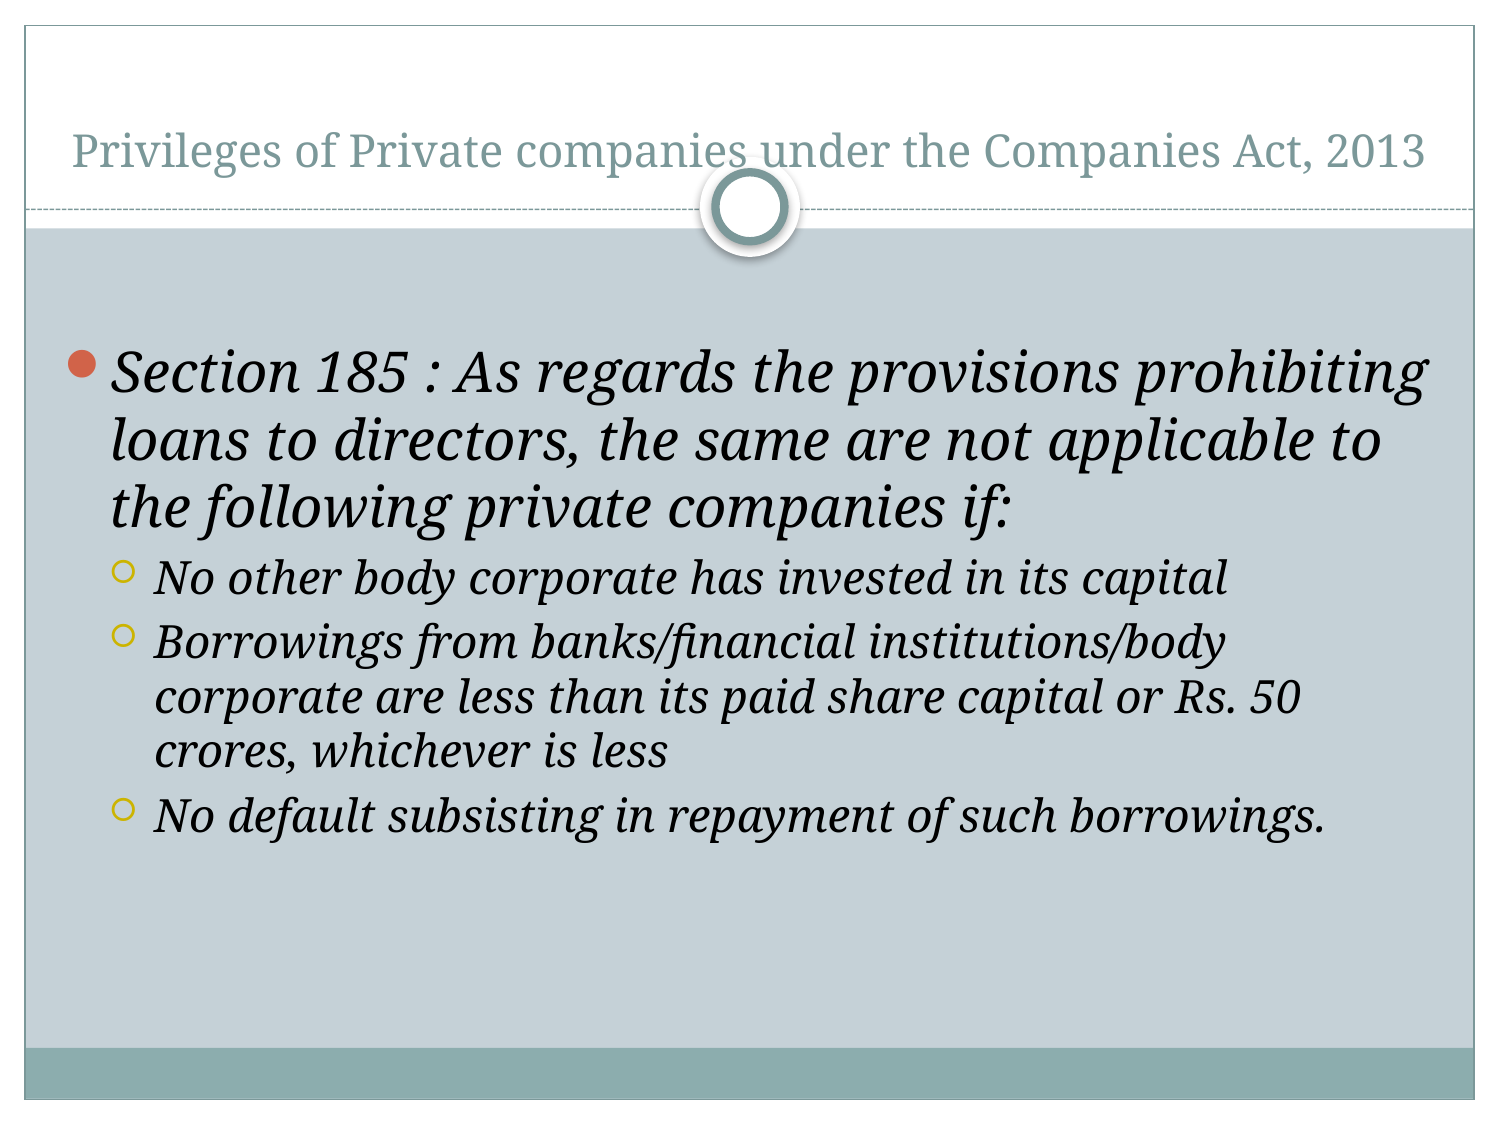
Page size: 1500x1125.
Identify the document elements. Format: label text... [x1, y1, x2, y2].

list Section 185 : As regards the provisions prohibiting loans to directors, the same are not applicable to the following private companies if: No other body corporate has invested in its capital Borrowings from banks/financial institutions/body corporate are less than its paid share capital or Rs. 50 crores, whichever is less No default subsisting in repayment of such borrowings. [49, 250, 1445, 1001]
title Privileges of Private companies under the Companies Act, 2013 [49, 60, 1450, 185]
